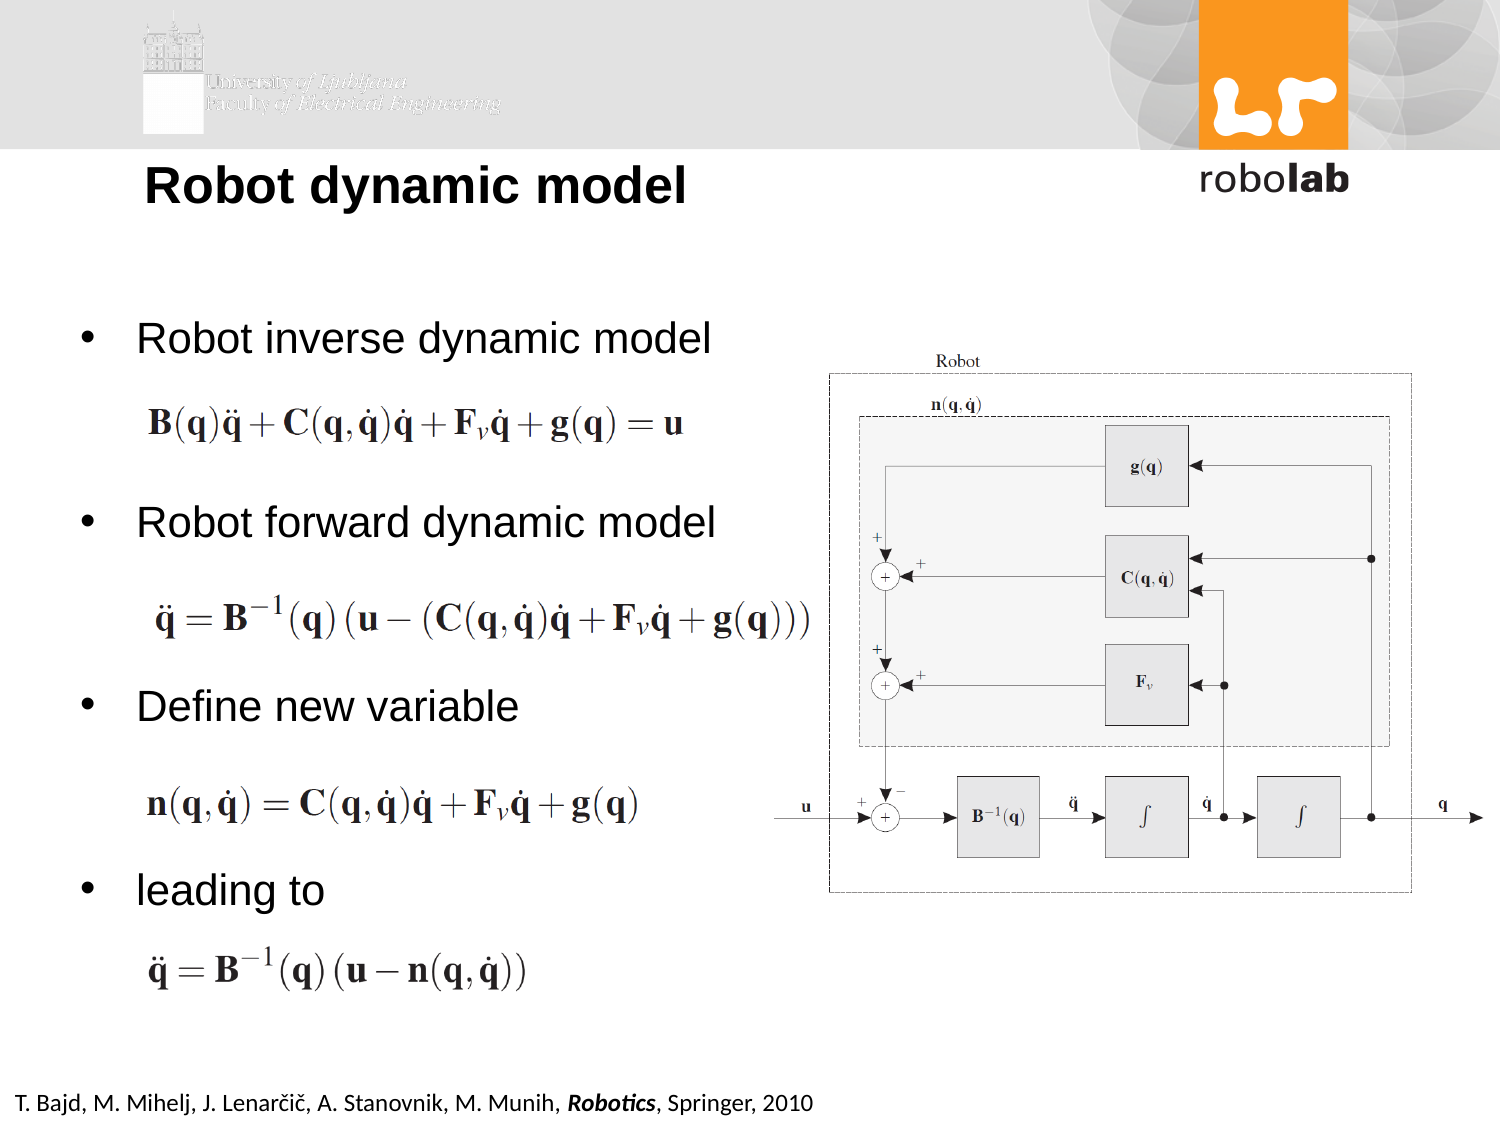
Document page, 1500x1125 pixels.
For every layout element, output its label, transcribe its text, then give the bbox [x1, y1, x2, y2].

picture [140, 396, 685, 448]
picture [998, 0, 1500, 196]
picture [139, 942, 532, 999]
picture [152, 337, 1497, 900]
picture [143, 10, 501, 94]
picture [140, 780, 638, 831]
title Robot dynamic model [129, 94, 1311, 272]
list Robot inverse dynamic model Robot forward dynamic model Define new variable leading to [64, 302, 1246, 1041]
